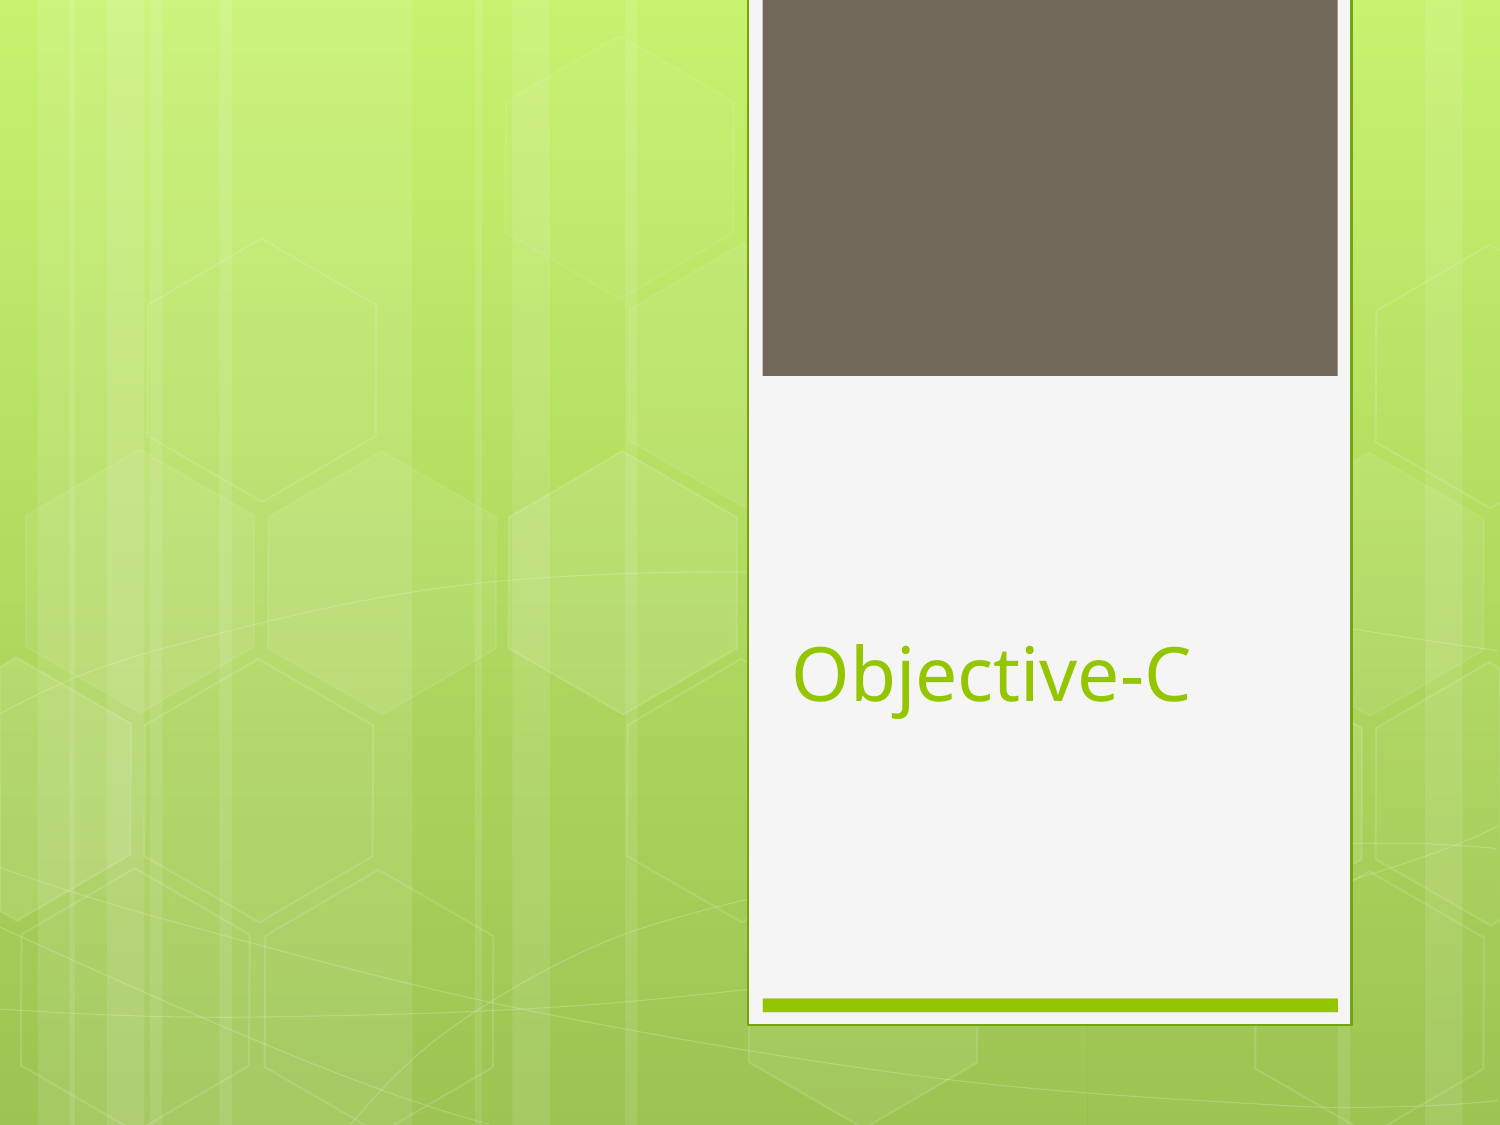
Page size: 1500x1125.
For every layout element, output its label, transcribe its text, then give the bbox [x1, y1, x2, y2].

title Objective-C [776, 444, 1320, 724]
